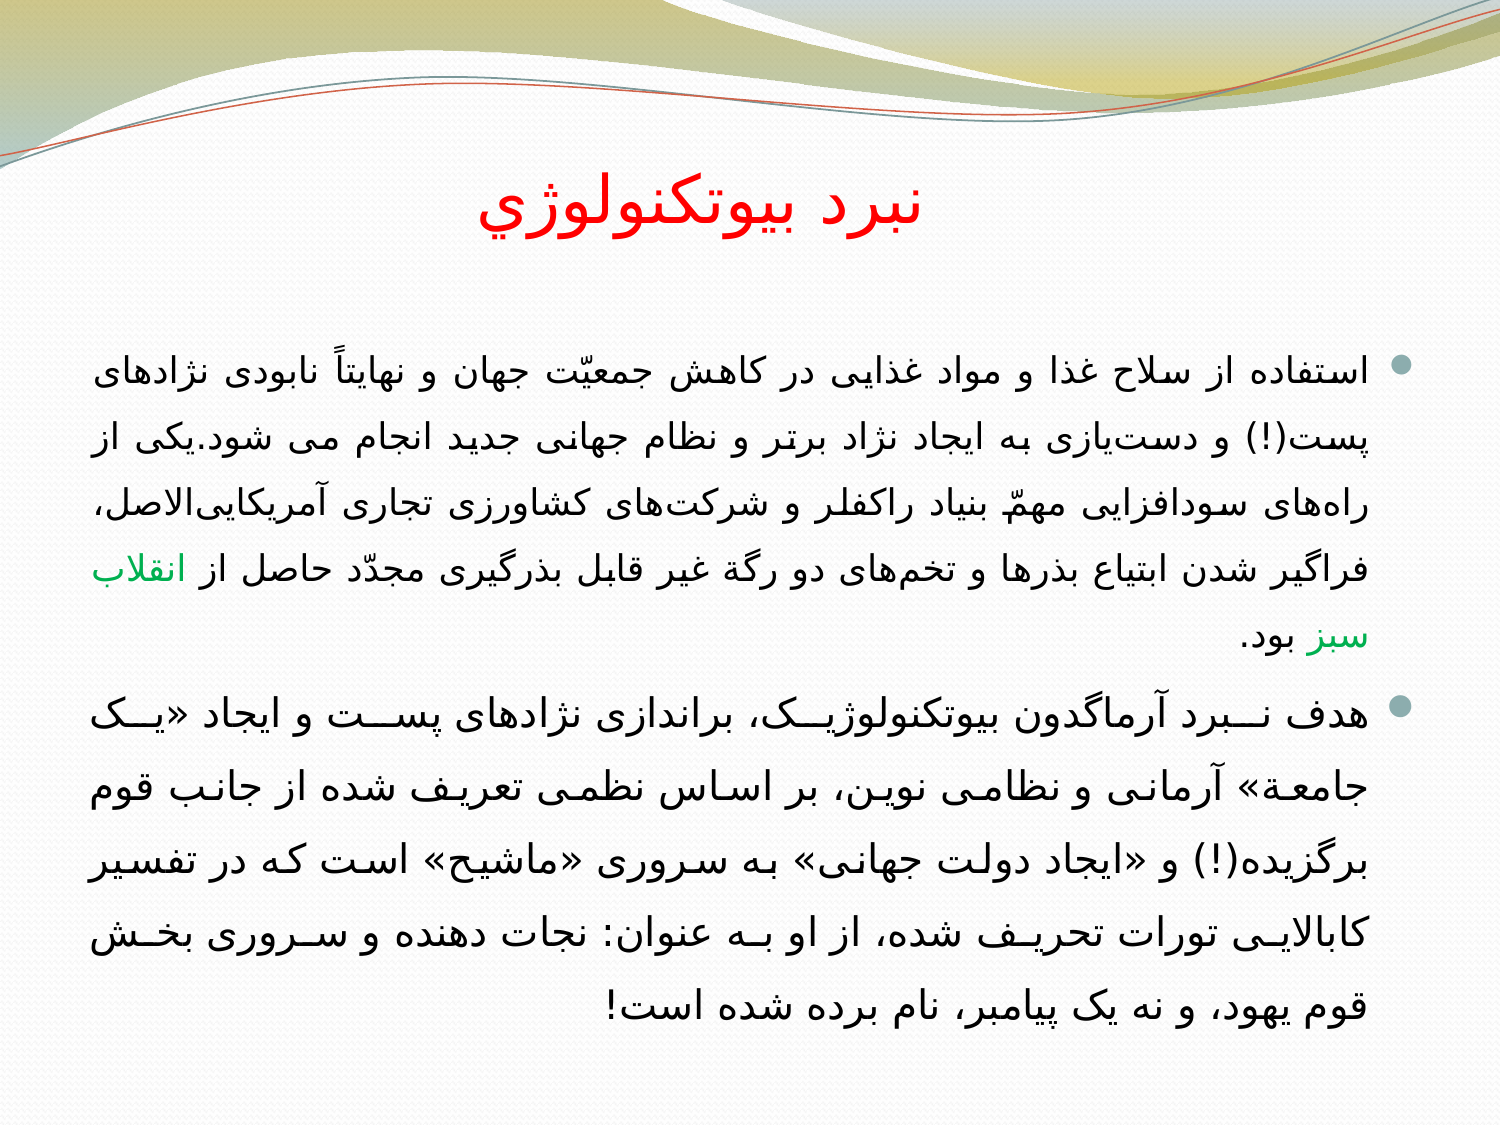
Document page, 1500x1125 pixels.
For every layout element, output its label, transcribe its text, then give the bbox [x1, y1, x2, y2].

title نبرد بيوتكنولوژي [363, 0, 997, 317]
list استفاده از سلاح غذا و مواد غذایی در کاهش جمعیّت جهان و نهایتاً نابودی نژادهای پست(!) و دست‌یازی به ایجاد نژاد برتر و نظام جهانی جدید انجام می شود.یکی از راه‌های سودافزایی مهمّ بنیاد راکفلر و شرکت‌های کشاورزی تجاری آمریکایی‌الاصل، فراگیر شدن ابتیاع بذرها و تخم‌های دو رگة غیر قابل بذرگیری مجدّد حاصل از انقلاب سبز بود. هدف نبرد آرماگدون بیوتکنولوژیک، براندازی نژادهای پست و ایجاد «یک جامعة» آرمانی و نظامی نوین، بر اساس نظمی تعریف شده از جانب قوم برگزیده(!) و «ایجاد دولت جهانی» به سروری «ماشیح» است که در تفسیر کابالایی تورات تحریف شده، از او به عنوان: نجات دهنده و سروری بخش قوم یهود، و نه یک پیامبر، نام برده شده است! [74, 317, 1426, 1038]
